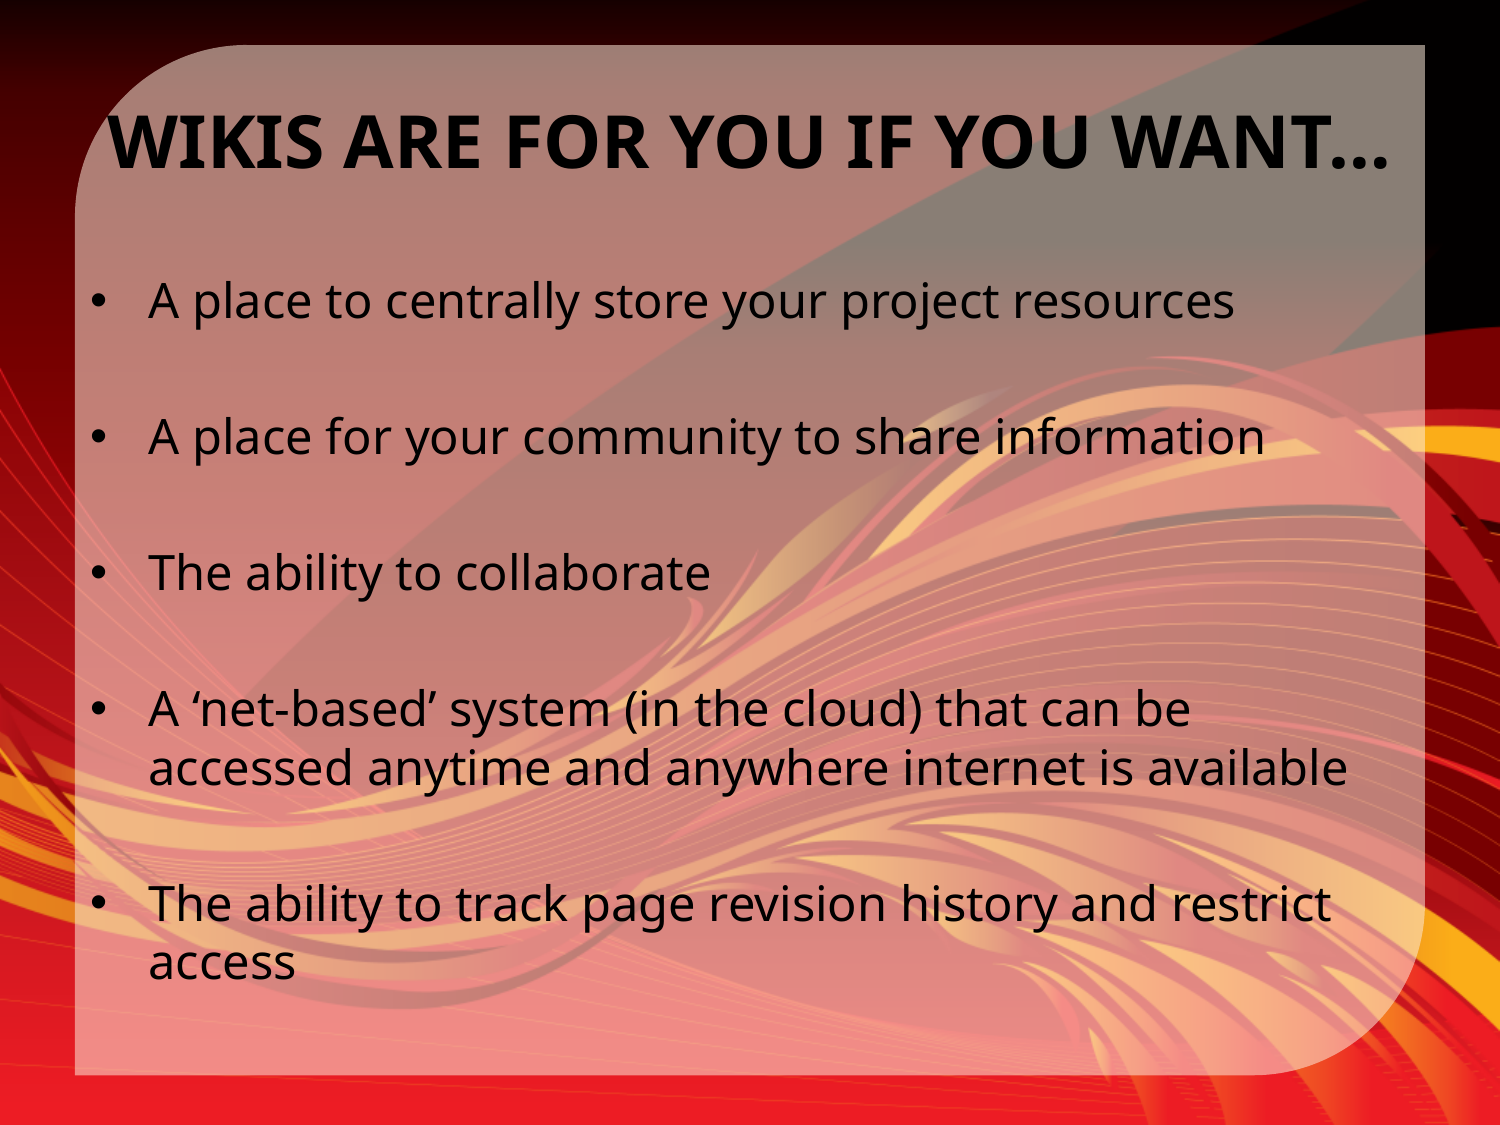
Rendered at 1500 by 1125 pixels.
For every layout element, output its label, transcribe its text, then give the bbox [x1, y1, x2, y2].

title WIKIS ARE FOR YOU IF YOU WANT… [75, 45, 1425, 233]
picture [0, 0, 1500, 1125]
list A place to centrally store your project resources A place for your community to share information The ability to collaborate A ‘net-based’ system (in the cloud) that can be accessed anytime and anywhere internet is available The ability to track page revision history and restrict access [75, 262, 1425, 1005]
